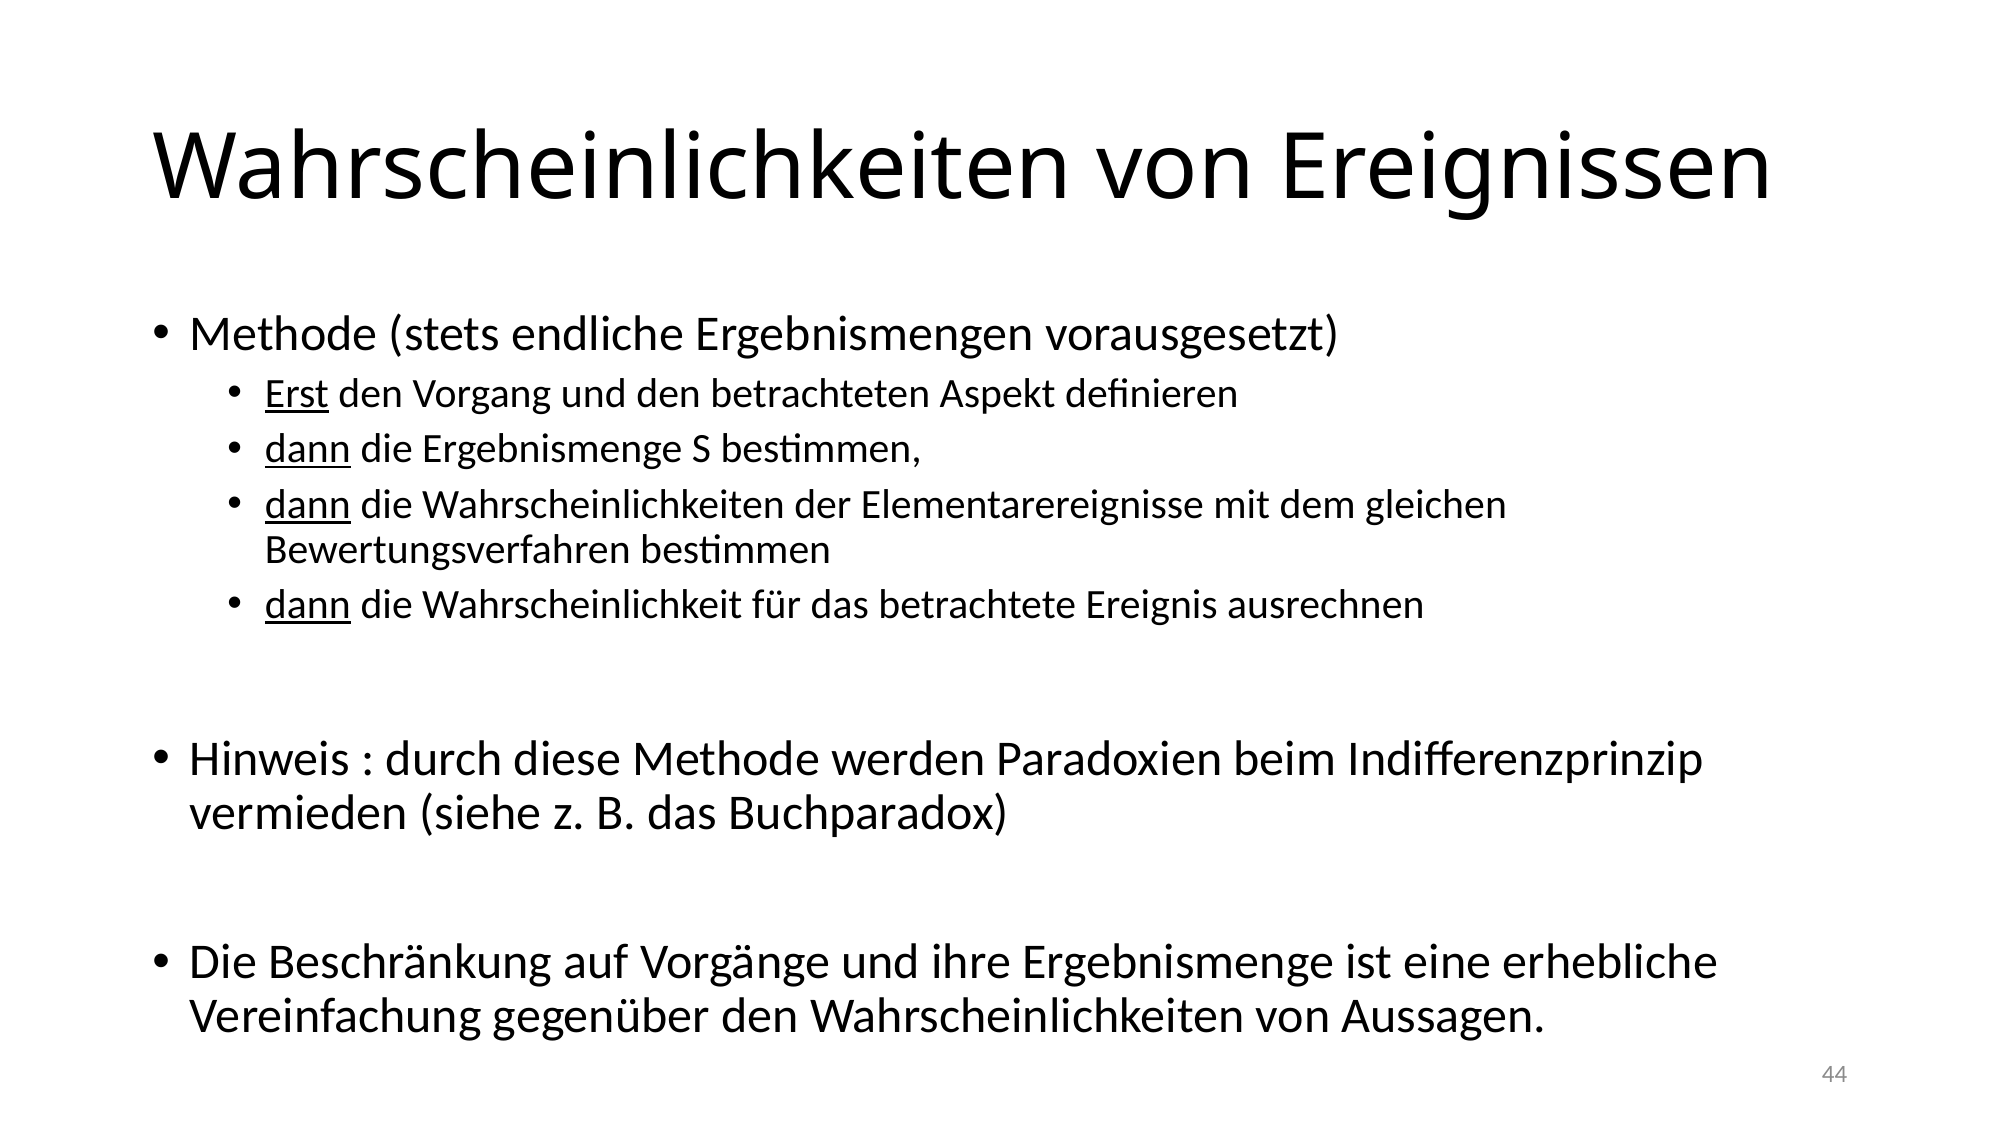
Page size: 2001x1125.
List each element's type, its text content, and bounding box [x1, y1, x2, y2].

list Methode (stets endliche Ergebnismengen vorausgesetzt) Erst den Vorgang und den betrachteten Aspekt definieren dann die Ergebnismenge S bestimmen, dann die Wahrscheinlichkeiten der Elementarereignisse mit dem gleichen Bewertungsverfahren bestimmen dann die Wahrscheinlichkeit für das betrachtete Ereignis ausrechnen Hinweis : durch diese Methode werden Paradoxien beim Indifferenzprinzip vermieden (siehe z. B. das Buchparadox) Die Beschränkung auf Vorgänge und ihre Ergebnismenge ist eine erhebliche Vereinfachung gegenüber den Wahrscheinlichkeiten von Aussagen. [137, 299, 1863, 1014]
slide_number 44 [1412, 1042, 1863, 1103]
title Wahrscheinlichkeiten von Ereignissen [137, 59, 1882, 278]
